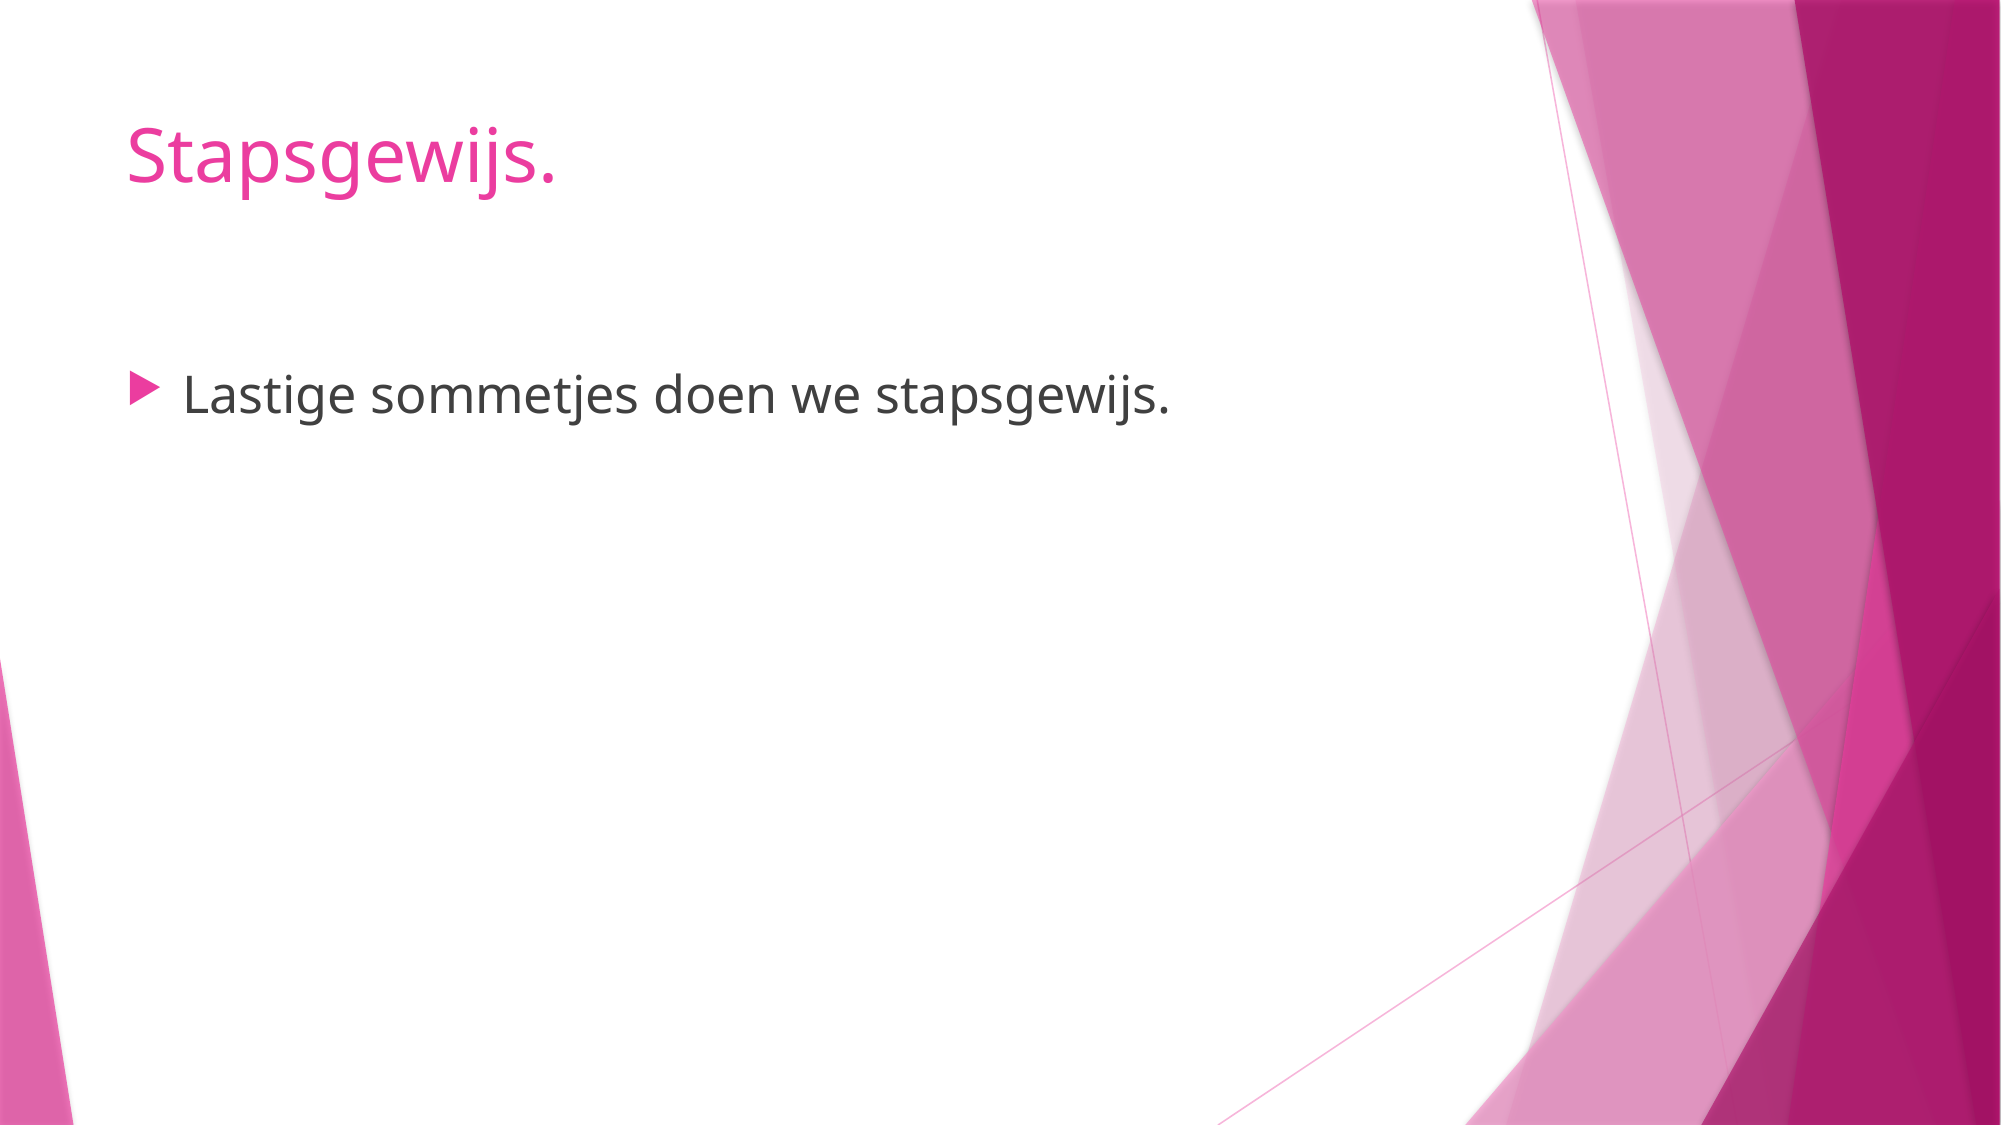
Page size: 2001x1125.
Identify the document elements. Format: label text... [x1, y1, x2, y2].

list Lastige sommetjes doen we stapsgewijs. [111, 354, 1522, 992]
title Stapsgewijs. [111, 99, 1522, 317]
